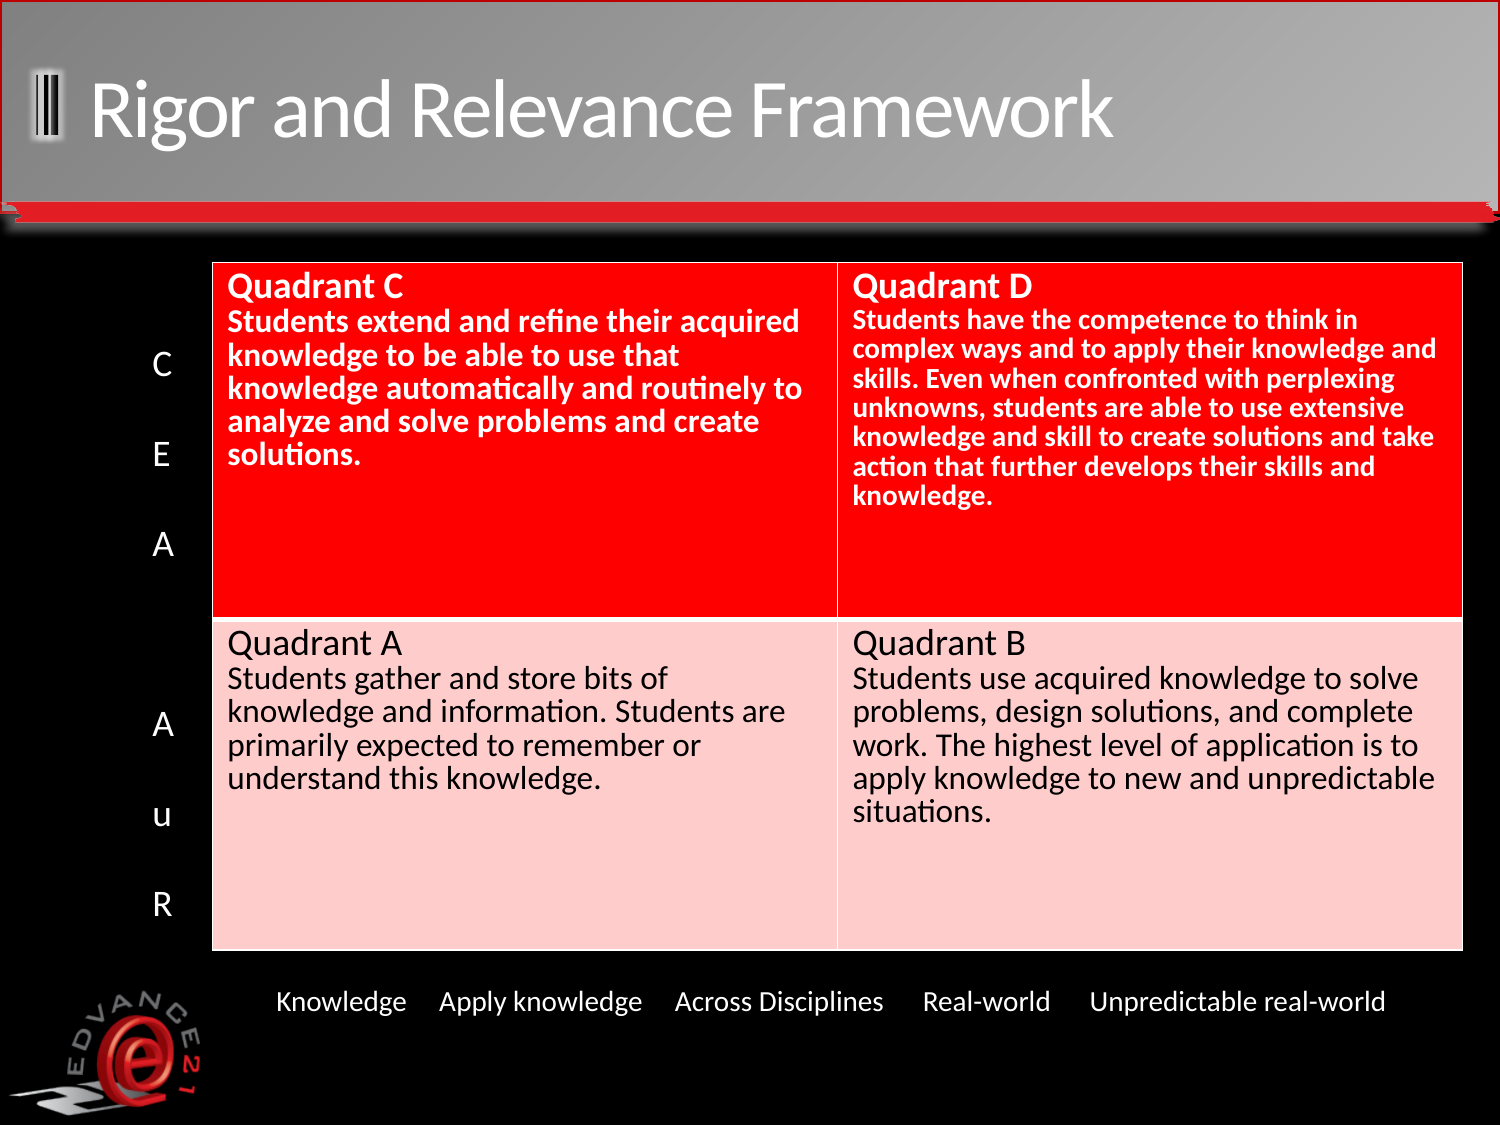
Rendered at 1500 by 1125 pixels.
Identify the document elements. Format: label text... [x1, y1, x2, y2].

table_cell Quadrant B Students use acquired knowledge to solve problems, design solutions, and complete work. The highest level of application is to apply knowledge to new and unpredictable situations. [838, 622, 1462, 949]
table_header Quadrant D Students have the competence to think in complex ways and to apply their knowledge and skills. Even when confronted with perplexing unknowns, students are able to use extensive knowledge and skill to create solutions and take action that further develops their skills and knowledge. [838, 263, 1462, 617]
title Rigor and Relevance Framework [75, 46, 1425, 188]
picture [0, 199, 1500, 225]
text_box Knowledge Apply knowledge Across Disciplines Real-world Unpredictable real-world [249, 974, 1425, 1025]
picture [0, 983, 225, 1125]
table_header Quadrant C Students extend and refine their acquired knowledge to be able to use that knowledge automatically and routinely to analyze and solve problems and create solutions. [213, 263, 837, 617]
text_box C E A A u R [137, 331, 188, 932]
table_cell Quadrant A Students gather and store bits of knowledge and information. Students are primarily expected to remember or understand this knowledge. [213, 622, 837, 949]
